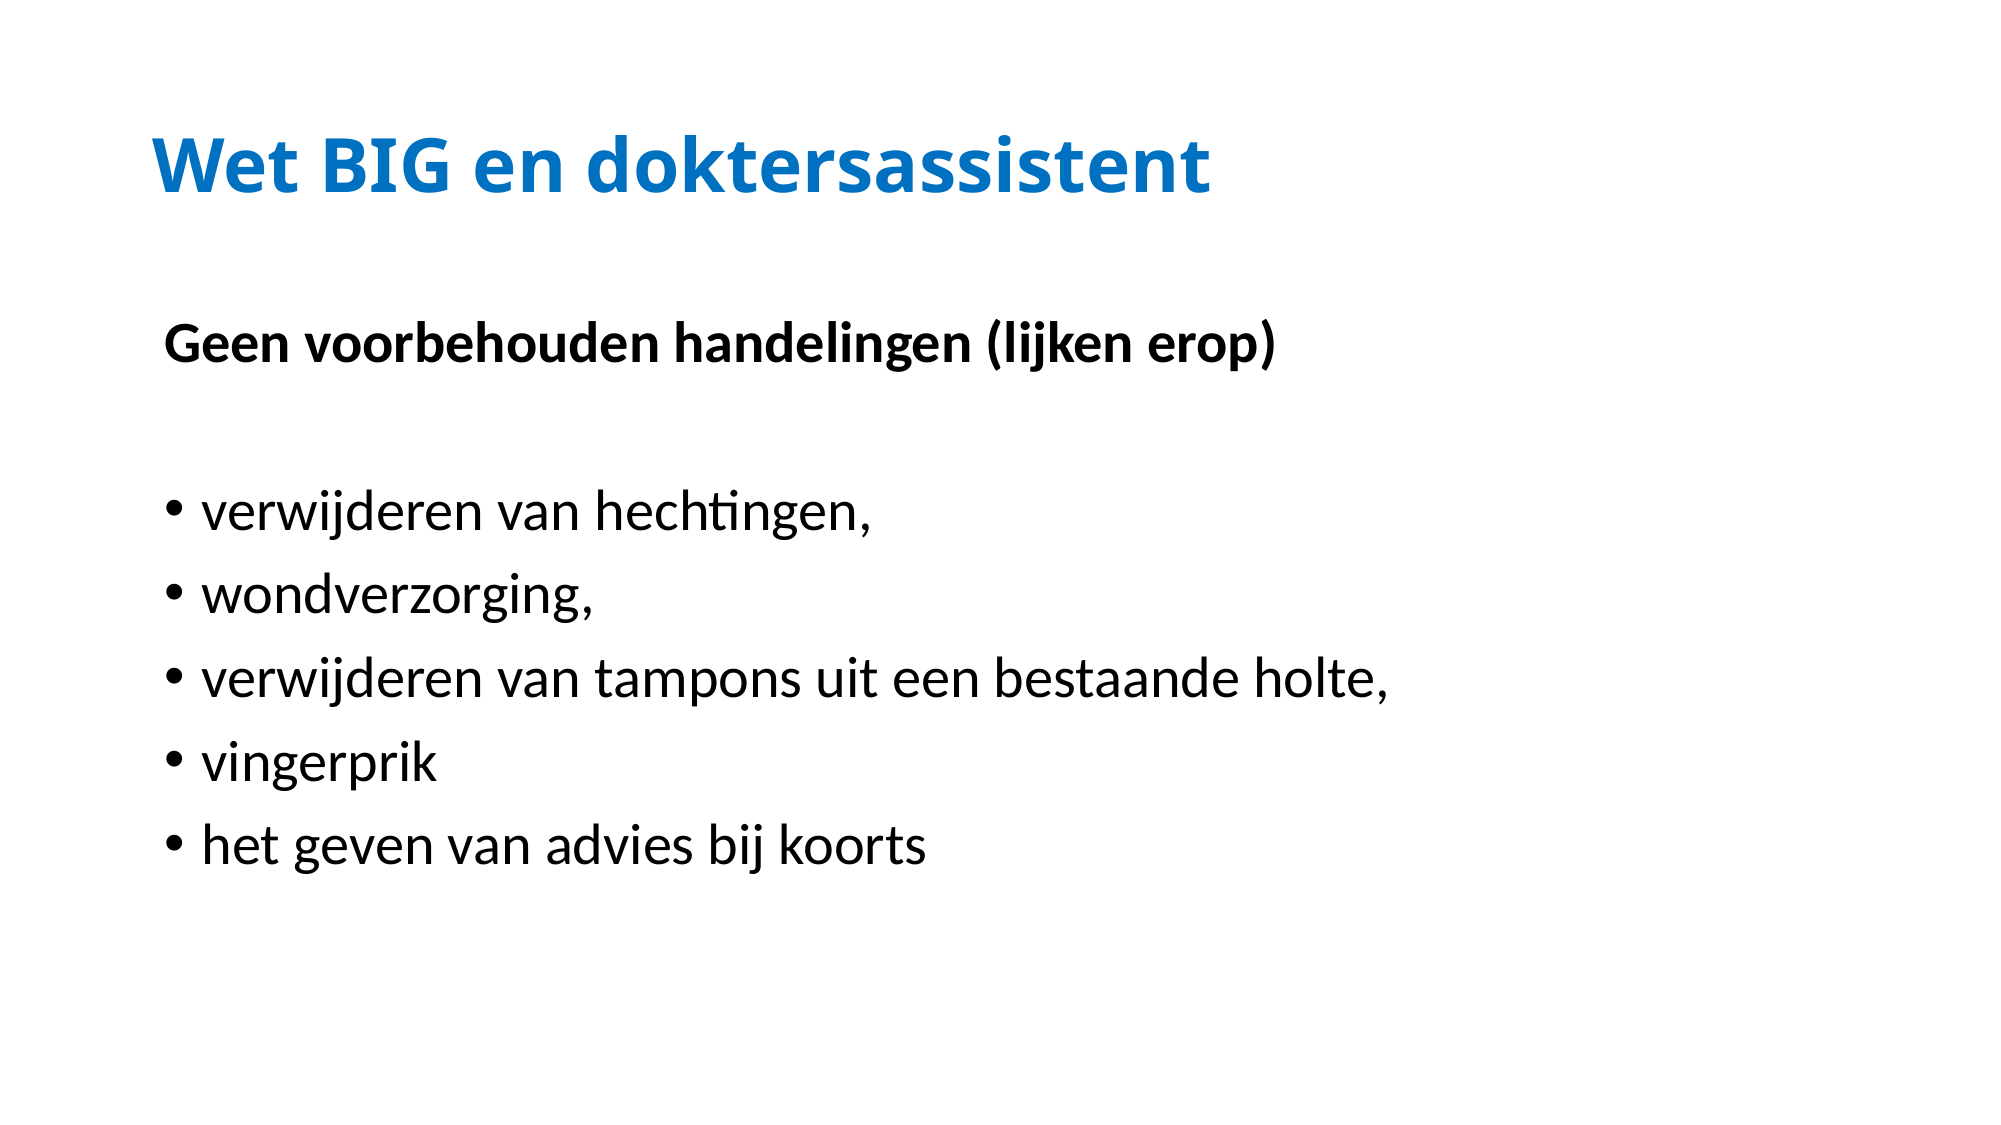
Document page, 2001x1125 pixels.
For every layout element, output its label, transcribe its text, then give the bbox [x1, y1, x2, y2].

title Wet BIG en doktersassistent [137, 59, 1863, 278]
list Geen voorbehouden handelingen (lijken erop) verwijderen van hechtingen, wondverzorging, verwijderen van tampons uit een bestaande holte, vingerprik het geven van advies bij koorts [149, 304, 1875, 1019]
